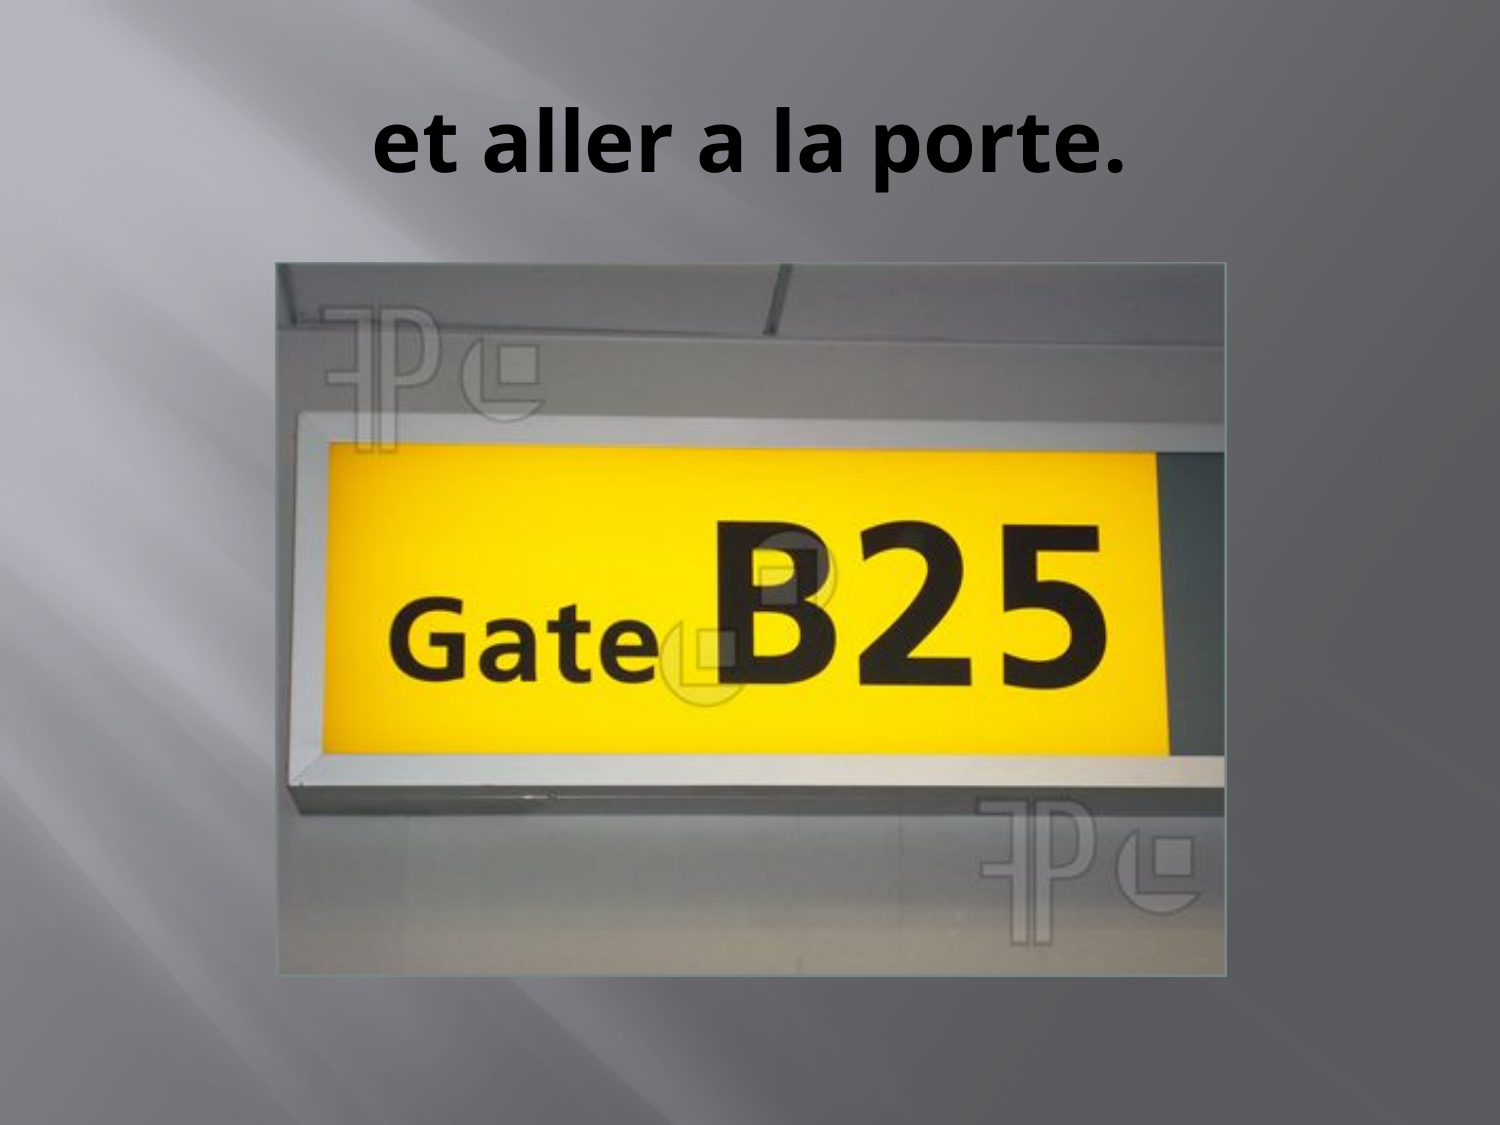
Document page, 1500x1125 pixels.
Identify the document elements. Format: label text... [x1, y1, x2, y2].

title et aller a la porte. [75, 45, 1425, 233]
picture [274, 262, 1227, 977]
